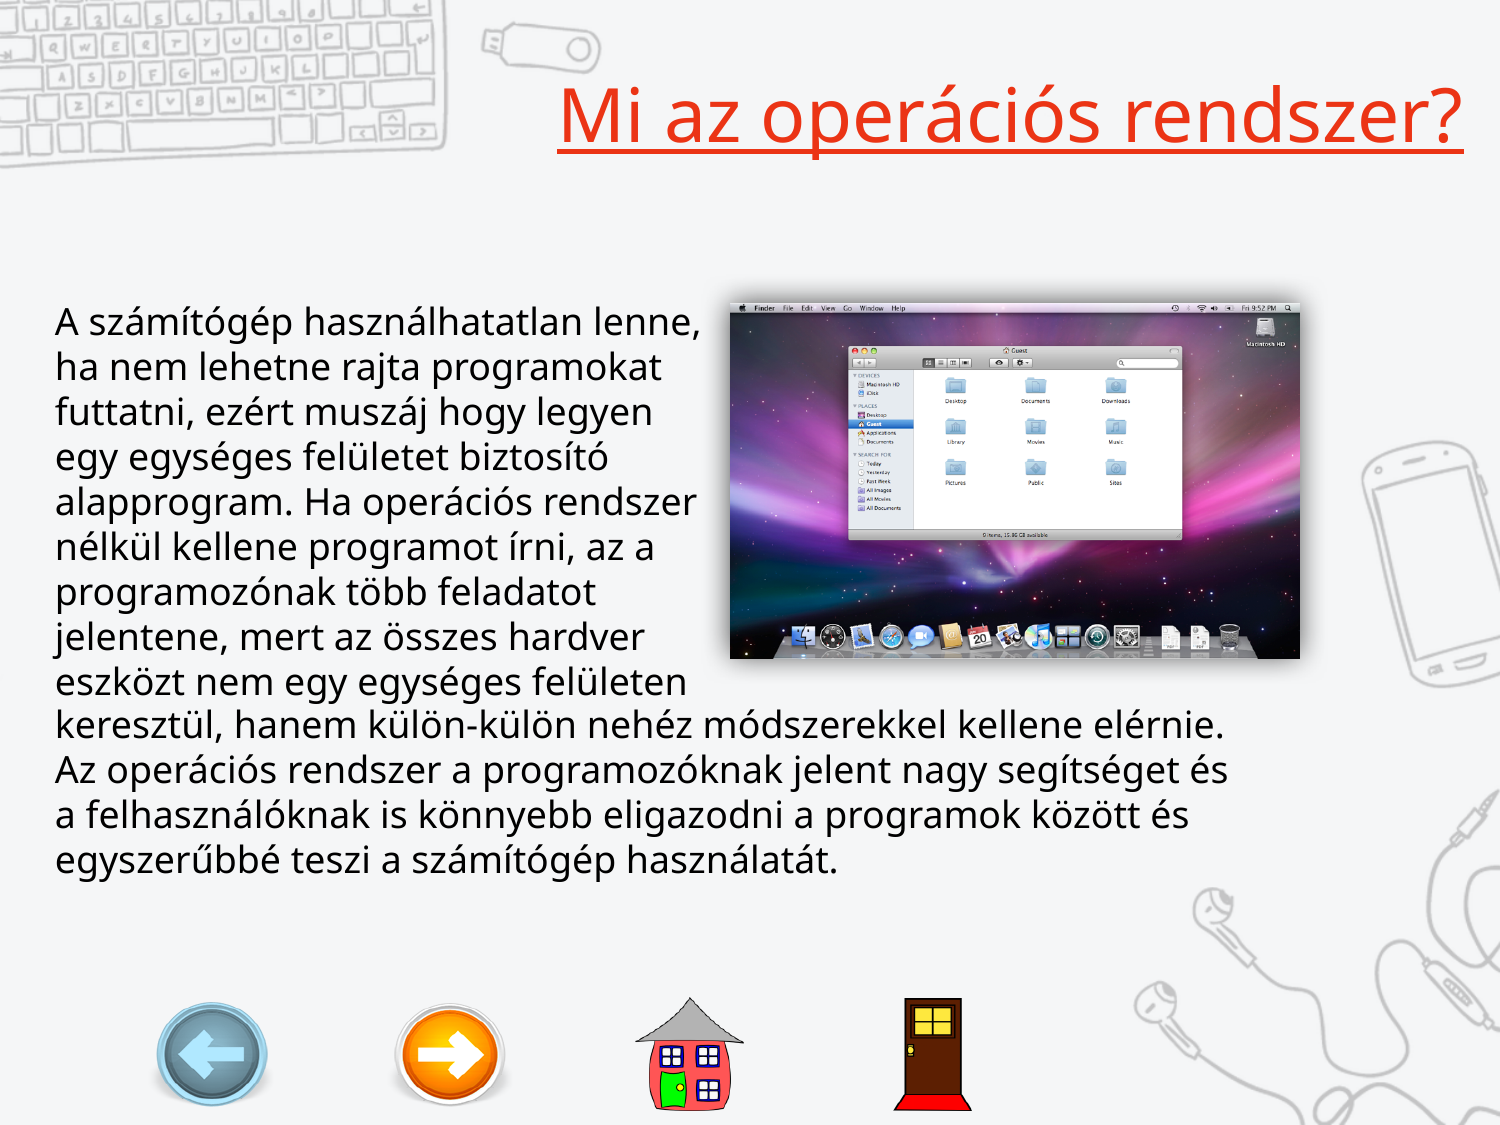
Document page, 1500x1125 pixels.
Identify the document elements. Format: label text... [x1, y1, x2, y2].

text_box A számítógép használhatatlan lenne, ha nem lehetne rajta programokat futtatni, ezért muszáj hogy legyen egy egységes felületet biztosító alapprogram. Ha operációs rendszer nélkül kellene programot írni, az a programozónak több feladatot jelentene, mert az összes hardver eszközt nem egy egységes felületen [40, 290, 731, 693]
picture [0, 0, 1500, 1125]
text_box keresztül, hanem külön-külön nehéz módszerekkel kellene elérnie. Az operációs rendszer a programozóknak jelent nagy segítséget és a felhasználóknak is könnyebb eligazodni a programok között és egyszerűbbé teszi a számítógép használatát. [40, 693, 1251, 889]
title Mi az operációs rendszer? [442, 19, 1500, 207]
